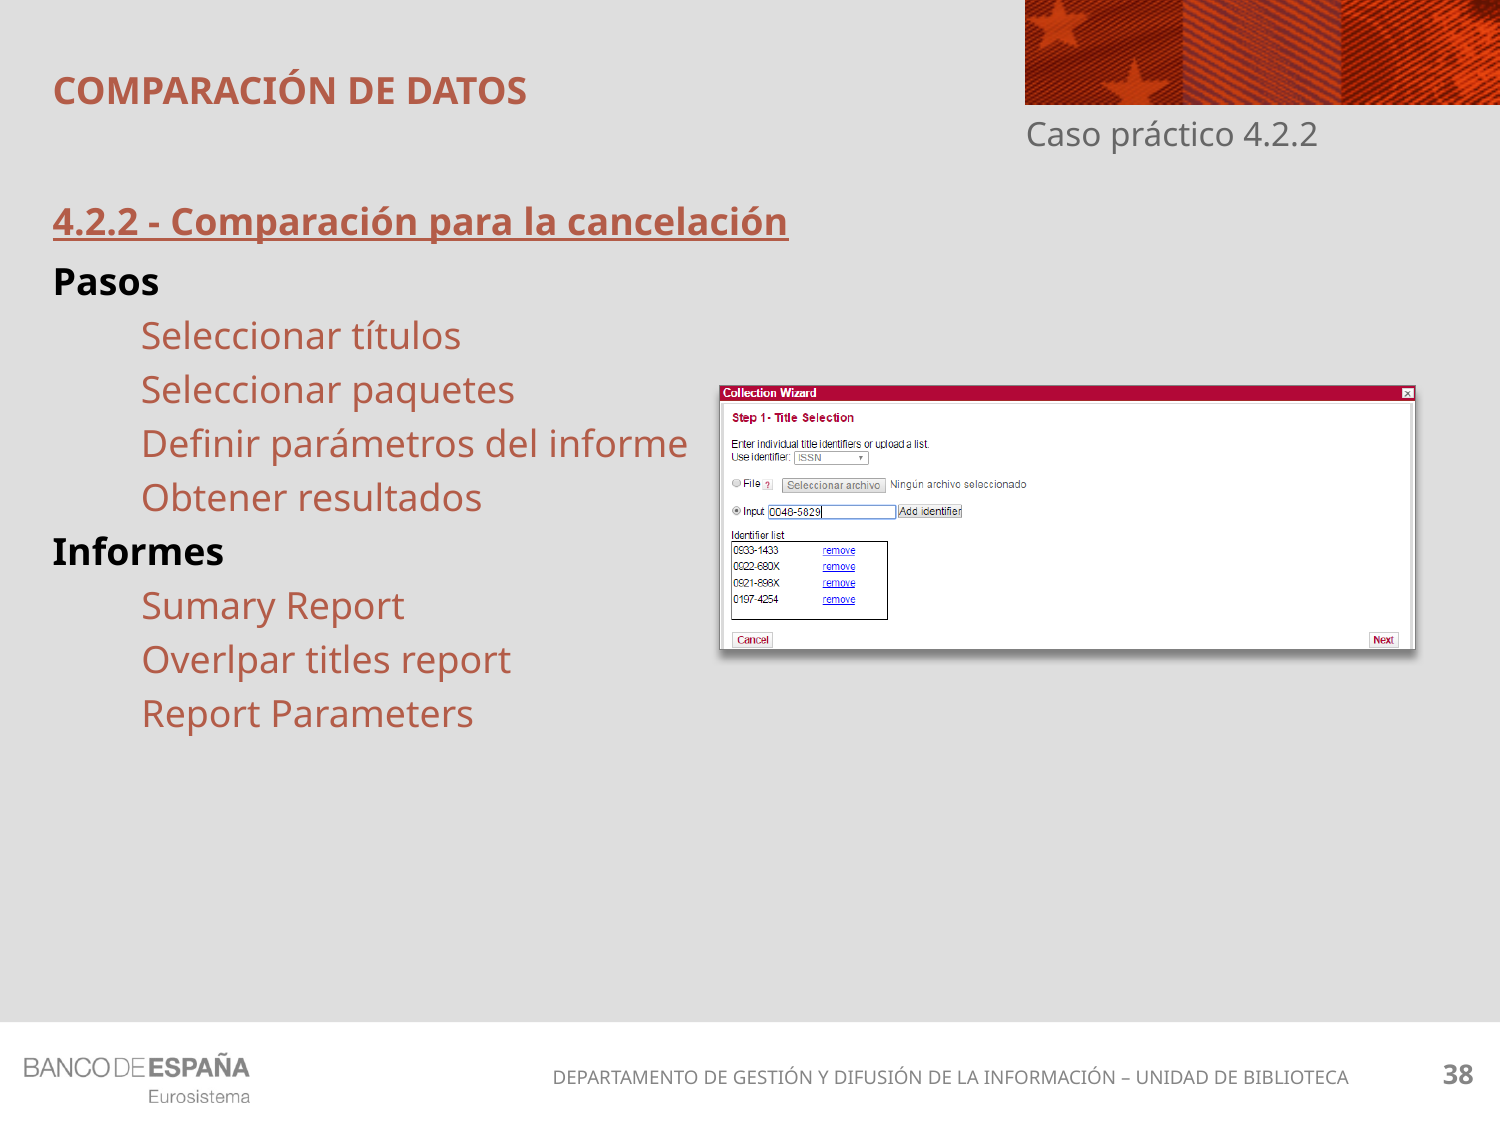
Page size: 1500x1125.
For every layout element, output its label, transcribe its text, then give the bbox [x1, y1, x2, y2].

title COMPARACIÓN DE DATOS [37, 18, 1011, 162]
picture [719, 385, 1416, 650]
picture [1025, 0, 1500, 105]
slide_number 38 [1415, 1050, 1474, 1098]
list 4.2.2 - Comparación para la cancelación Pasos Seleccionar títulos Seleccionar paquetes Definir parámetros del informe Obtener resultados Informes Sumary Report Overlpar titles report Report Parameters [37, 196, 1445, 1012]
picture [24, 1052, 250, 1103]
list Caso práctico 4.2.2 [1025, 108, 1500, 164]
